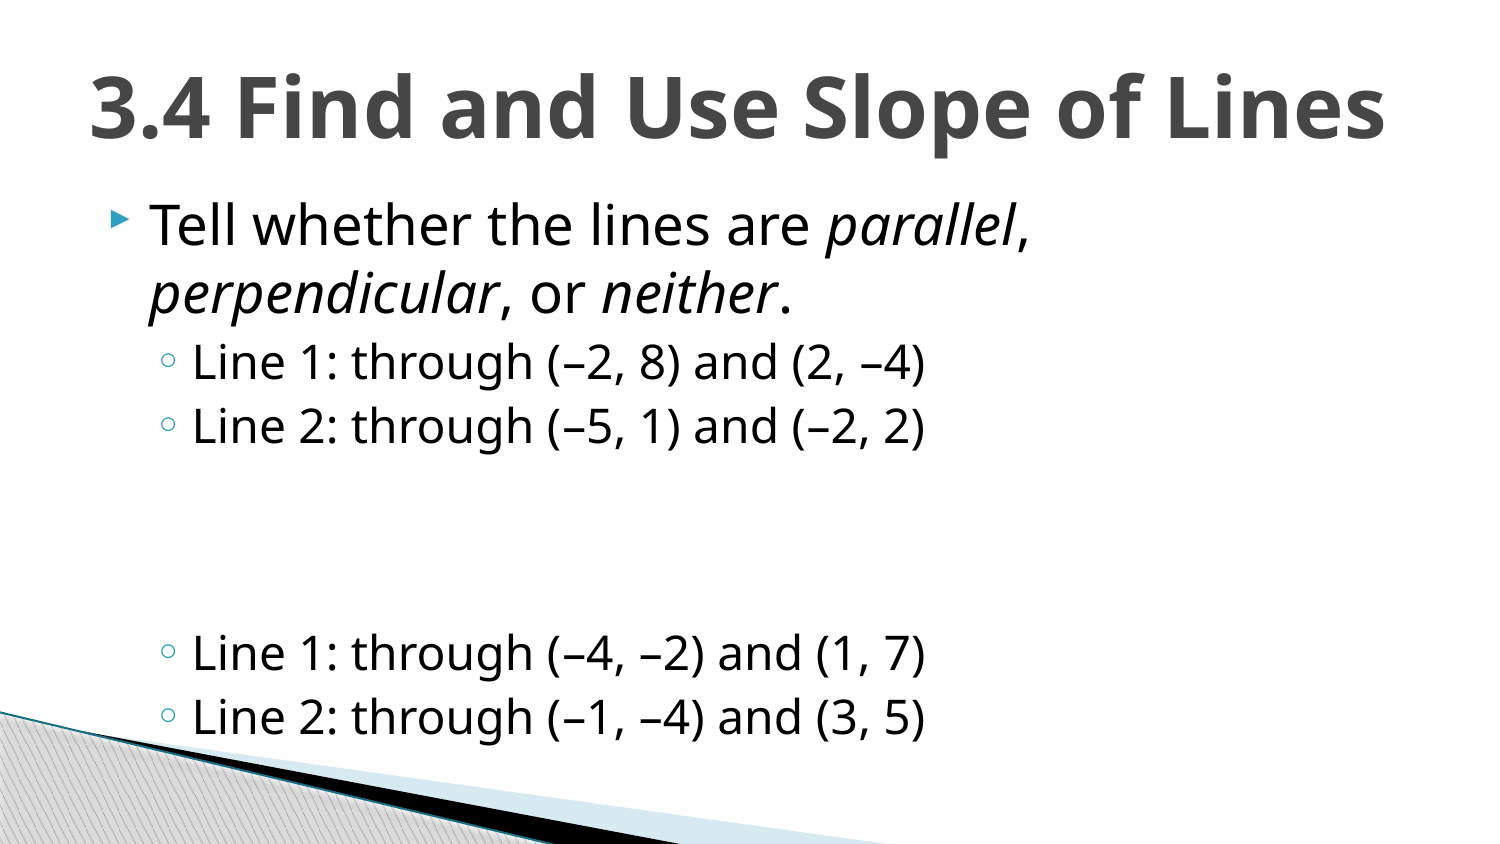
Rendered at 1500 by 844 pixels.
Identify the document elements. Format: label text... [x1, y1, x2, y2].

title 3.4 Find and Use Slope of Lines [75, 33, 1425, 175]
list Tell whether the lines are parallel, perpendicular, or neither. Line 1: through (–2, 8) and (2, –4) Line 2: through (–5, 1) and (–2, 2) Line 1: through (–4, –2) and (1, 7) Line 2: through (–1, –4) and (3, 5) [75, 182, 1425, 740]
